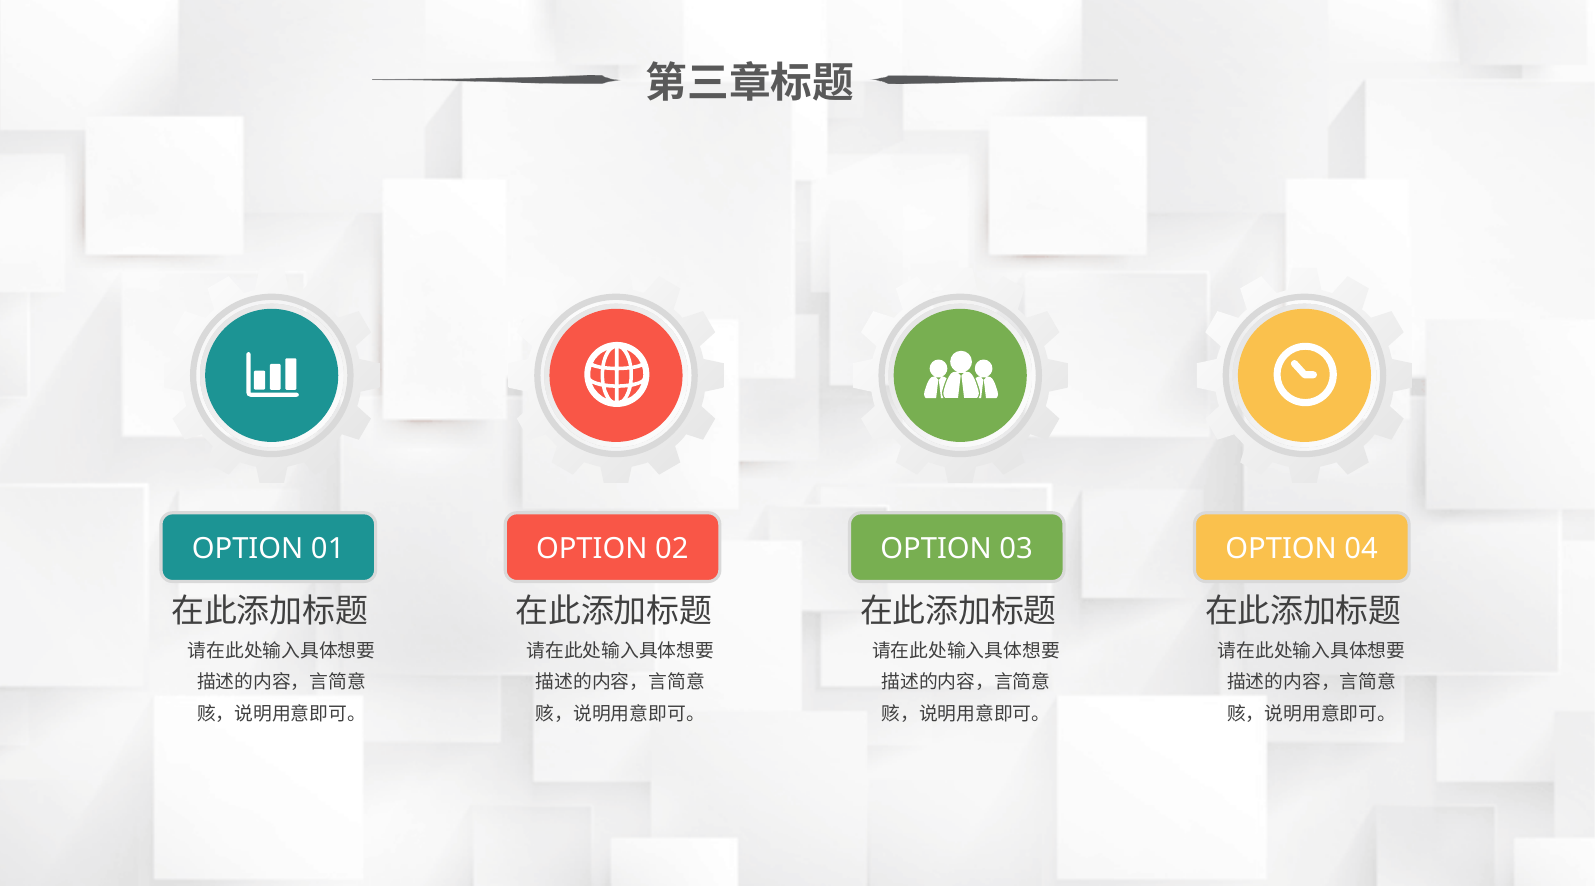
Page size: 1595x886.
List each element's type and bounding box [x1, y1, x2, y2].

text_box [1196, 267, 1413, 484]
text_box [500, 512, 732, 733]
text_box [508, 267, 724, 484]
text_box [852, 267, 1068, 484]
text_box [156, 512, 392, 733]
text_box [164, 267, 380, 484]
text_box [844, 512, 1077, 733]
picture [0, 0, 1595, 886]
text_box [1190, 512, 1422, 733]
